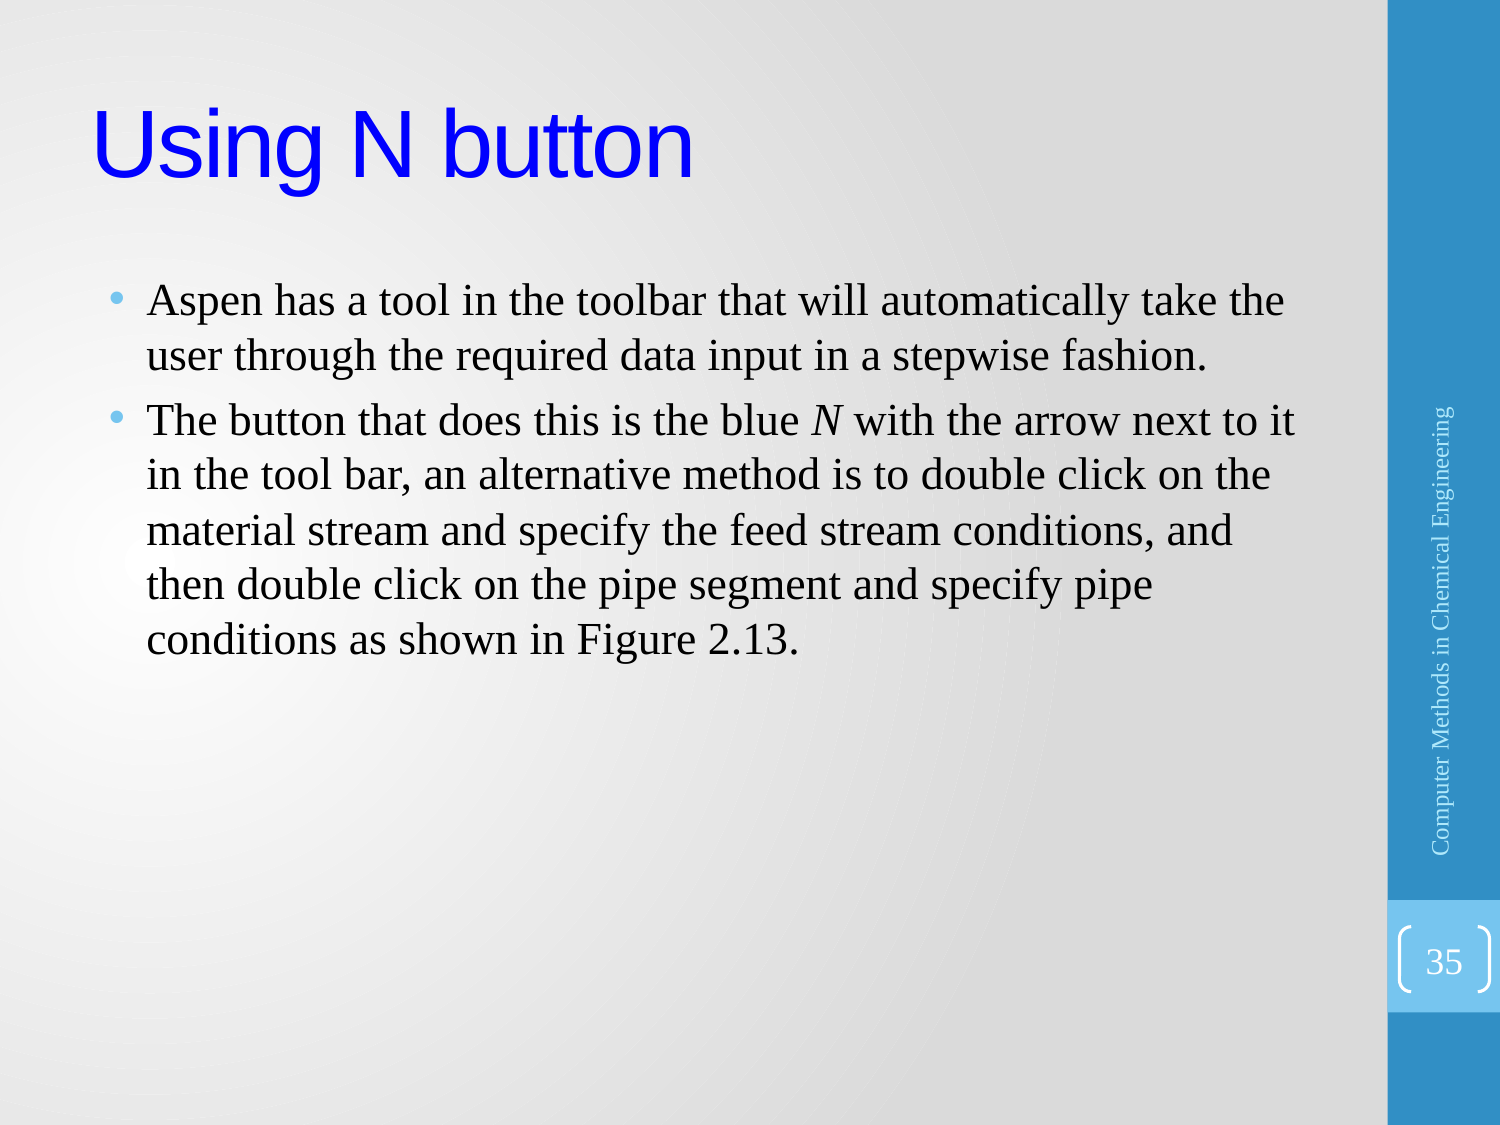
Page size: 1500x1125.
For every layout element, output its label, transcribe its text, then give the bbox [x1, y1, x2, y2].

list Aspen has a tool in the toolbar that will automatically take the user through the required data input in a stepwise fashion. The button that does this is the blue N with the arrow next to it in the tool bar, an alternative method is to double click on the material stream and specify the feed stream conditions, and then double click on the pipe segment and specify pipe conditions as shown in Figure 2.13. [75, 262, 1325, 1050]
title Using N button [75, 45, 1325, 233]
slide_number 35 [1397, 925, 1492, 994]
footer Computer Methods in Chemical Engineering [1408, 391, 1469, 889]
